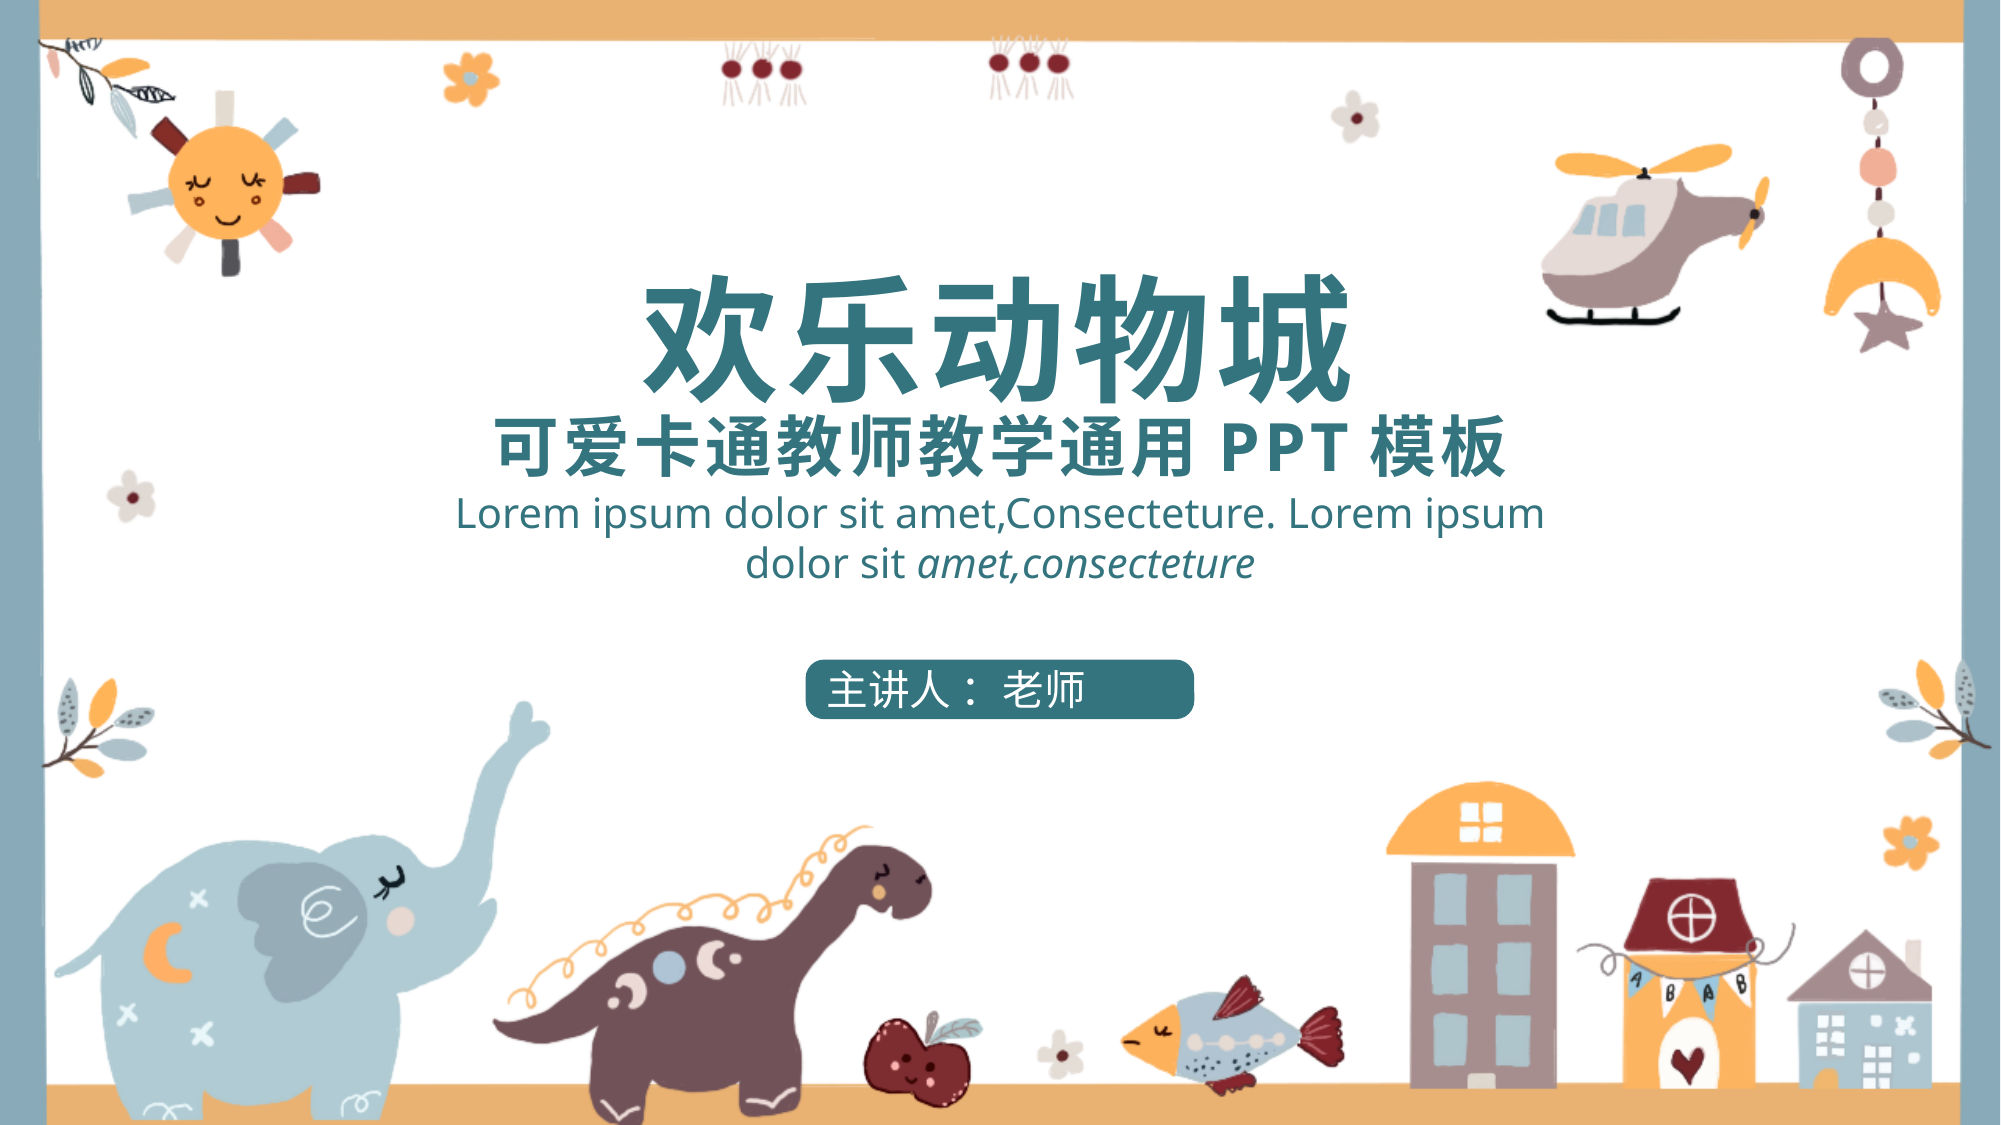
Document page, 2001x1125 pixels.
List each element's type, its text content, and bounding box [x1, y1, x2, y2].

text_box 主讲人 ：老师 [811, 656, 1102, 721]
title 欢乐动物城 [590, 229, 1406, 389]
text_box [804, 663, 811, 716]
text_box [1102, 658, 1196, 721]
subtitle 可爱卡通教师教学通用PPT模板 [196, 389, 1804, 483]
picture [0, 0, 2001, 1125]
text_box Lorem ipsum dolor sit amet,Consecteture. Lorem ipsum dolor sit amet,consecteture [389, 479, 1612, 595]
